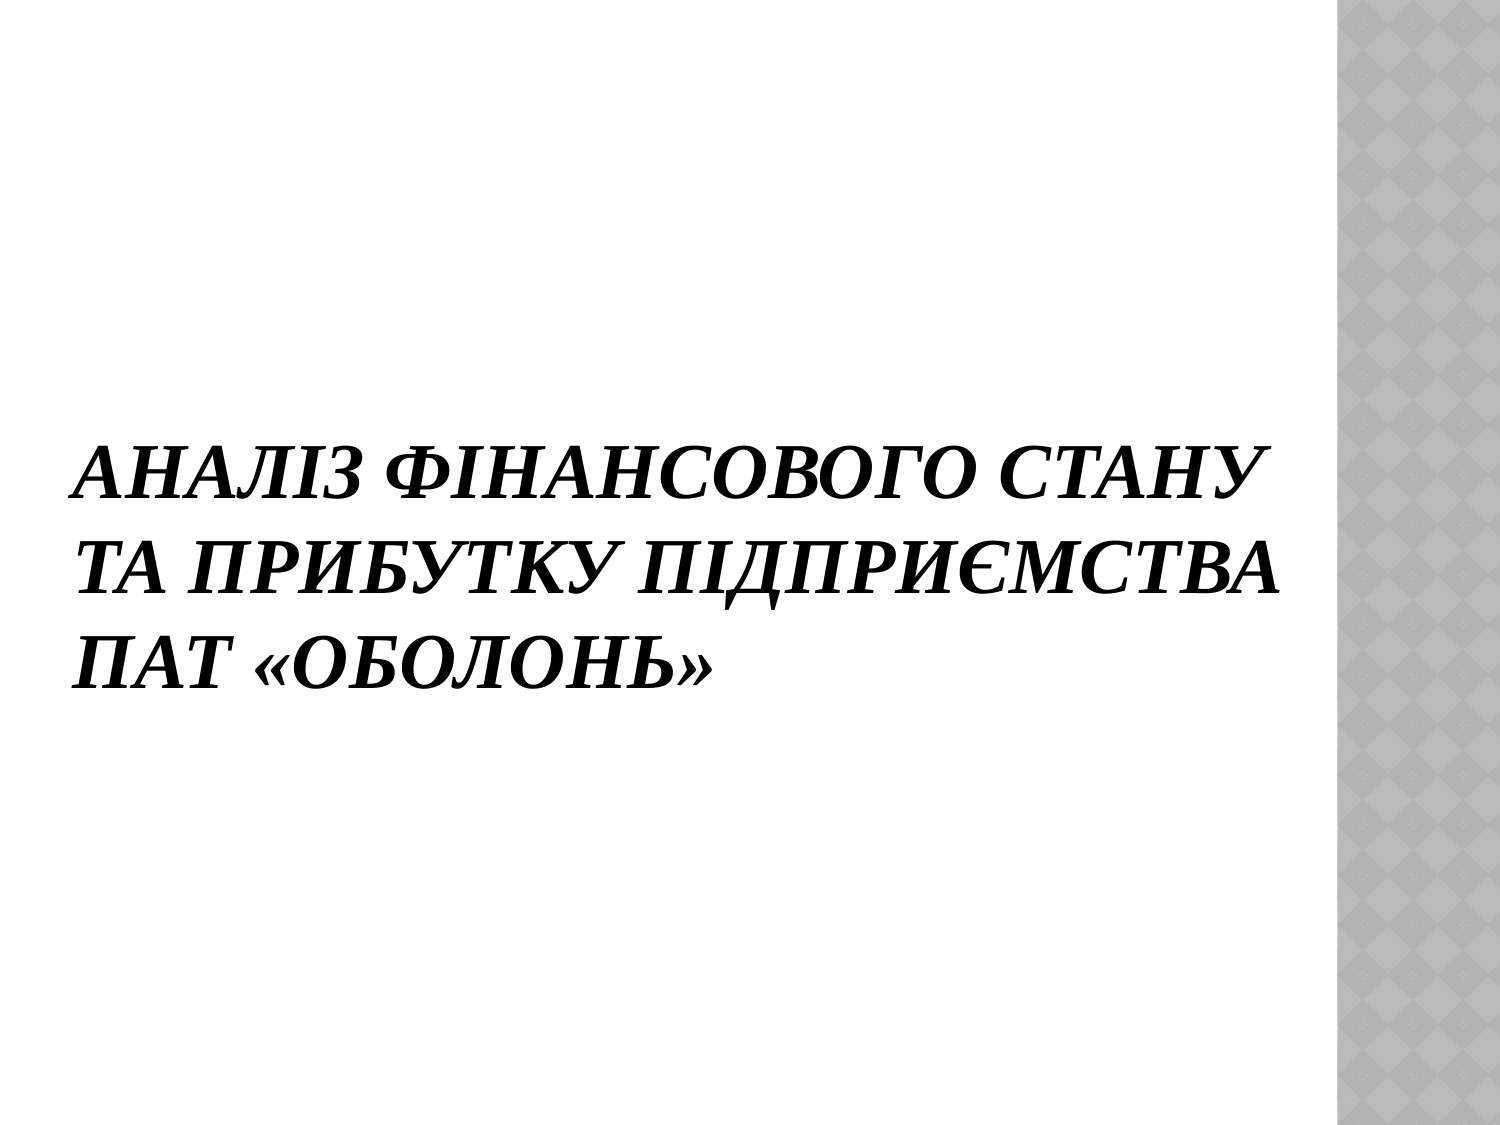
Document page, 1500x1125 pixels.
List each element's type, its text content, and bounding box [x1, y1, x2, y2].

table_cell 0 [1337, 0, 1500, 1125]
title Аналіз фінансового стану та прибутку підприємства ПАТ «Оболонь» [64, 385, 1319, 705]
